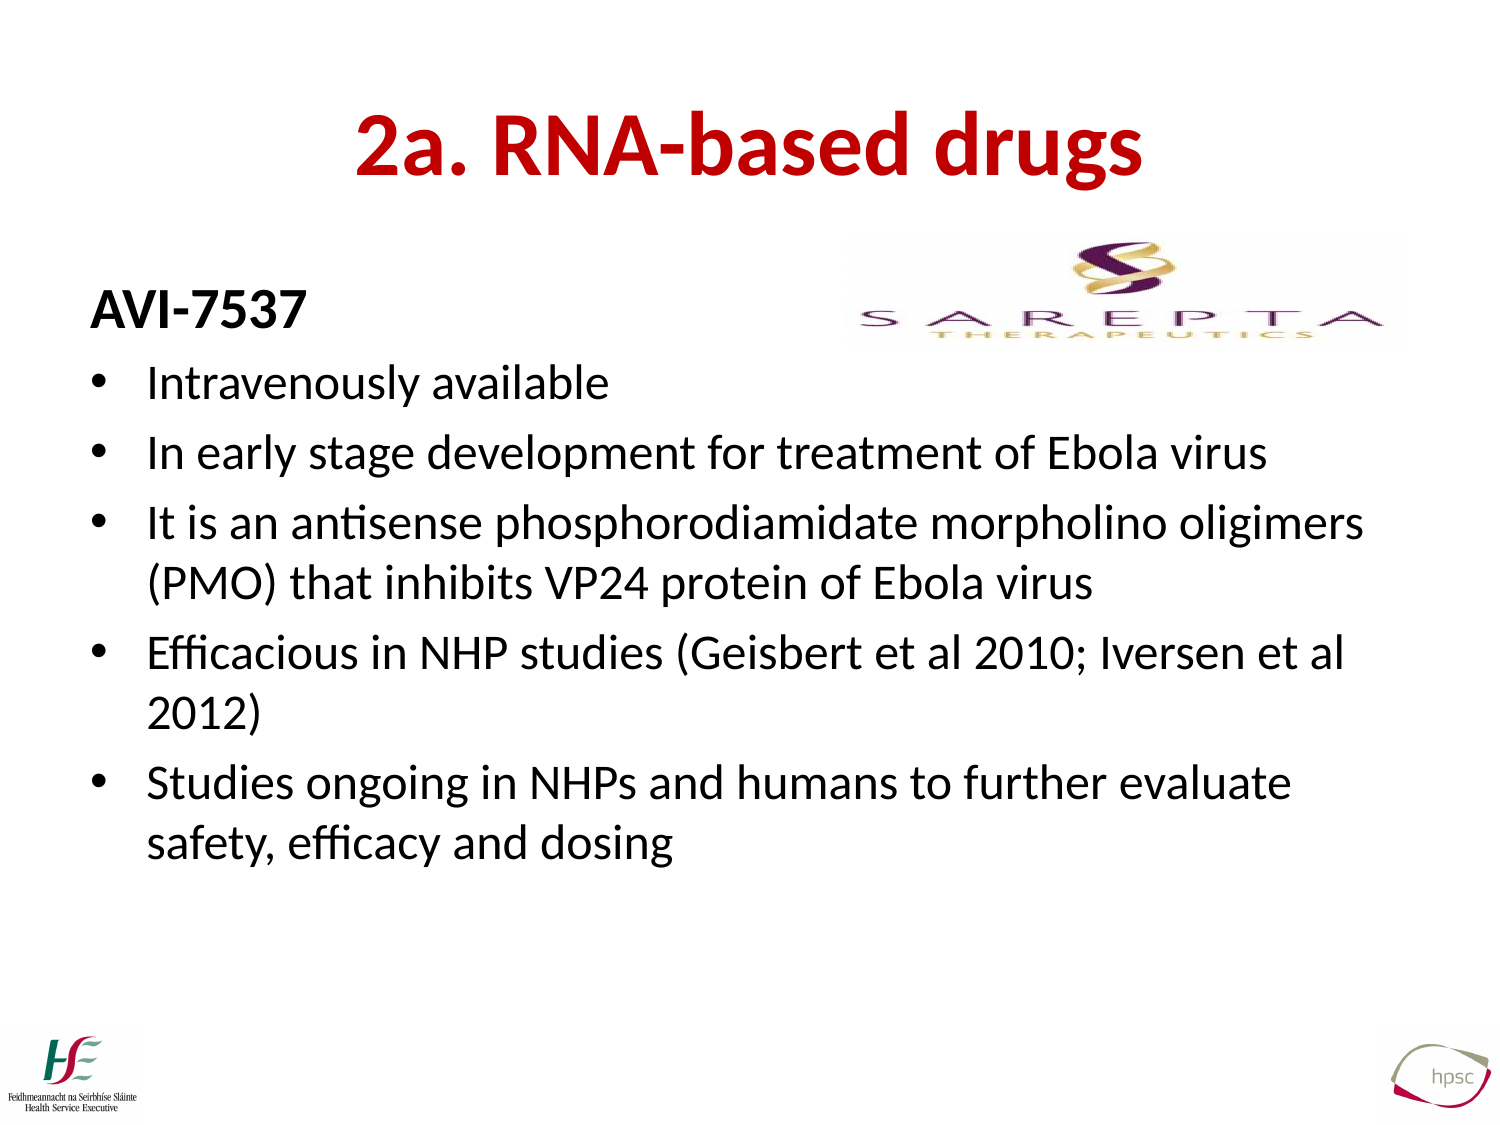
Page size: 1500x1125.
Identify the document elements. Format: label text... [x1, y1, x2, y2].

list AVI-7537 Intravenously available In early stage development for treatment of Ebola virus It is an antisense phosphorodiamidate morpholino oligimers (PMO) that inhibits VP24 protein of Ebola virus Efficacious in NHP studies (Geisbert et al 2010; Iversen et al 2012) Studies ongoing in NHPs and humans to further evaluate safety, efficacy and dosing [75, 262, 1425, 1005]
title 2a. RNA-based drugs [75, 45, 1425, 233]
picture [0, 1029, 142, 1125]
picture [1381, 1026, 1500, 1125]
picture [844, 231, 1407, 350]
